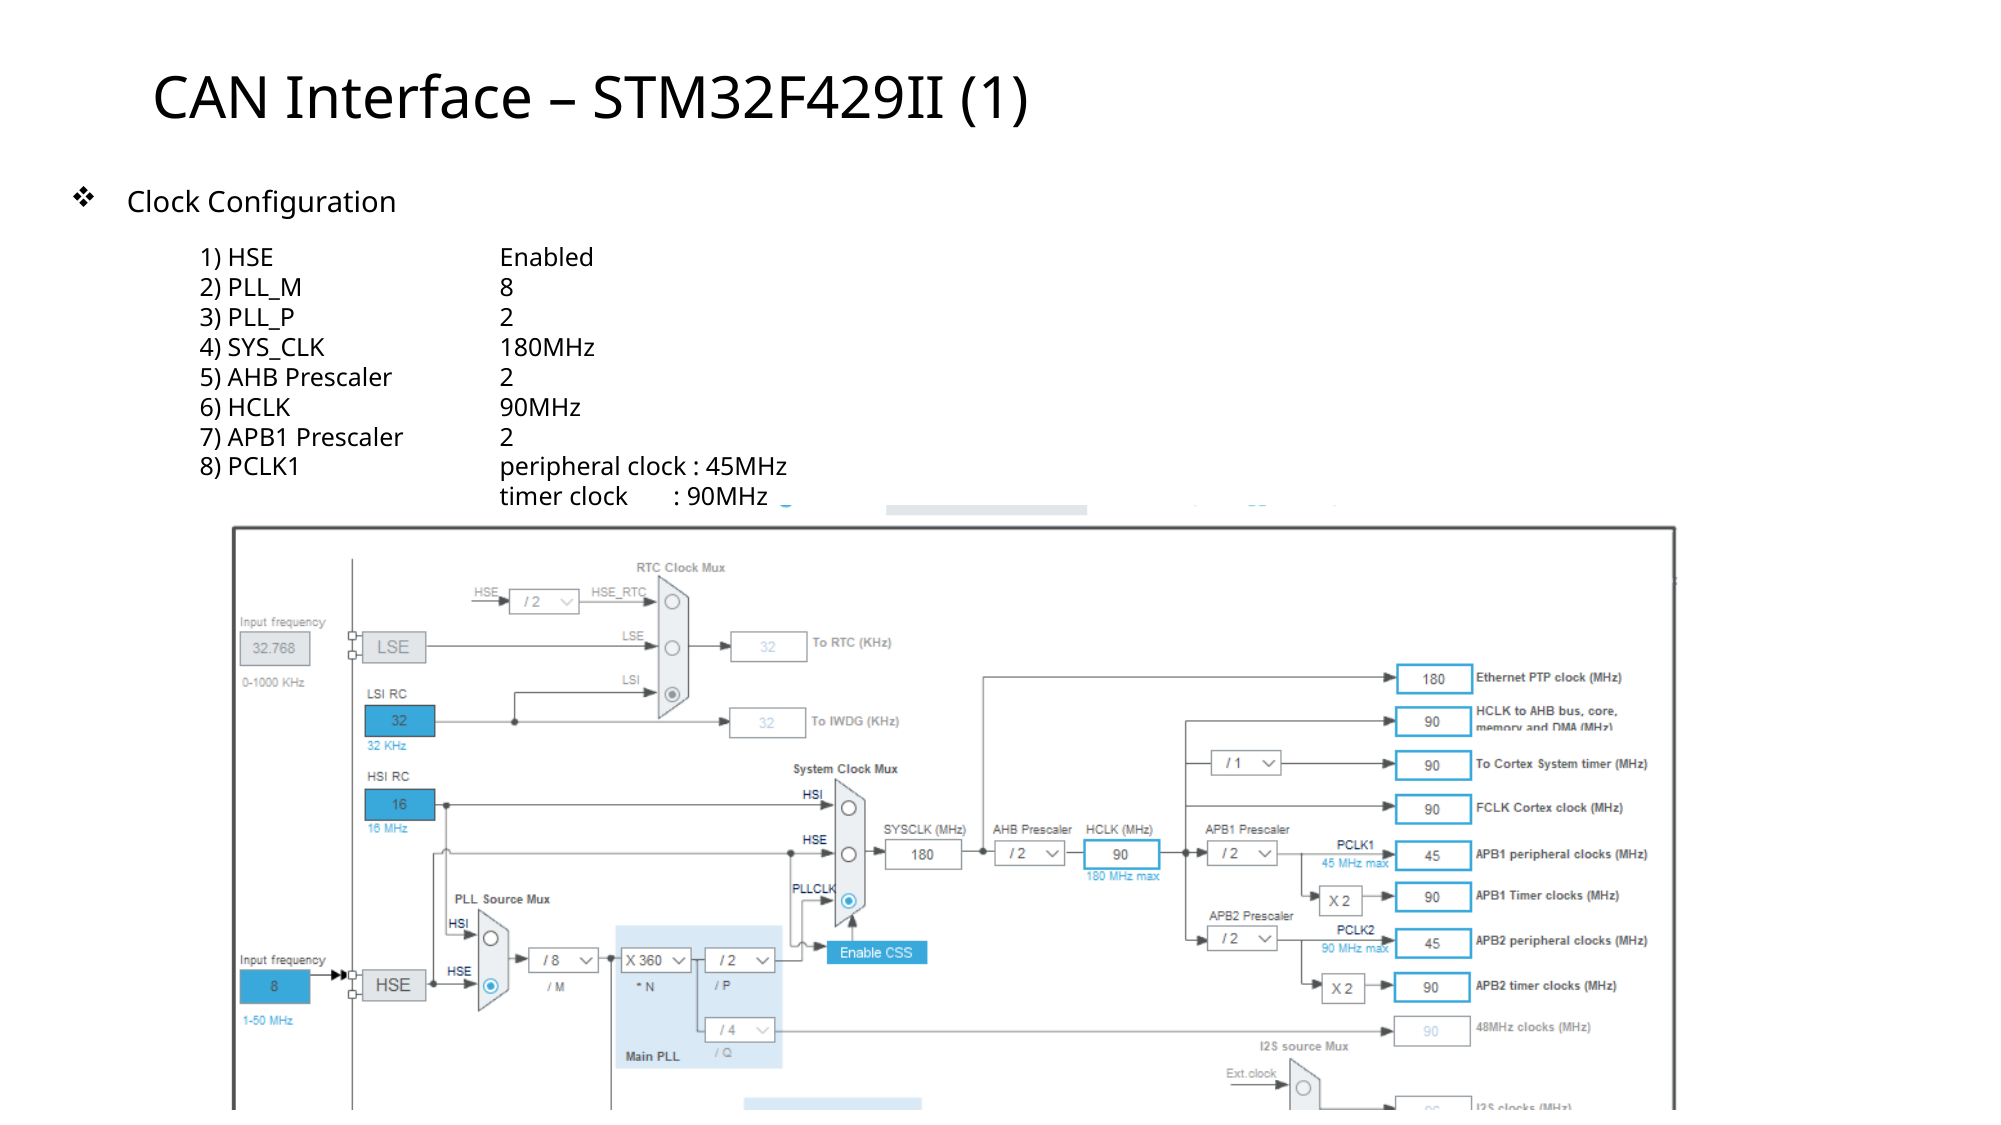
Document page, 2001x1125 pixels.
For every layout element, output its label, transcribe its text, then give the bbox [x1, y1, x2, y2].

picture [196, 505, 1833, 1110]
text_box 1) HSE Enabled 2) PLL_M 8 3) PLL_P 2 4) SYS_CLK 180MHz 5) AHB Prescaler 2 6) HCLK 90MHz 7) APB1 Prescaler 2 8) PCLK1 peripheral clock : 45MHz timer clock : 90MHz [184, 233, 1185, 519]
text_box Clock Configuration [55, 158, 1485, 279]
title CAN Interface – STM32F429II (1) [137, 59, 1863, 140]
